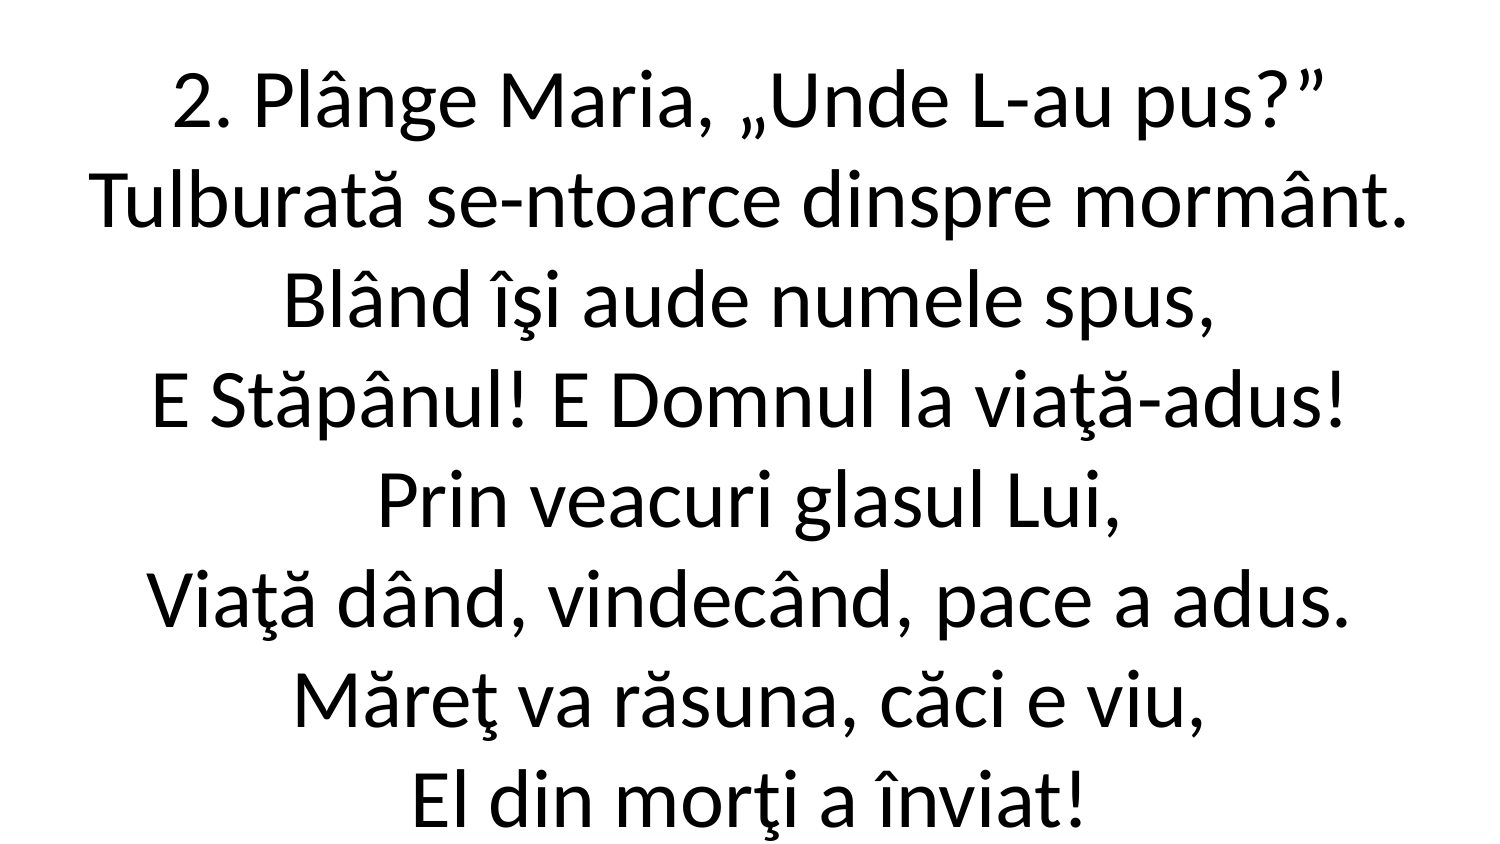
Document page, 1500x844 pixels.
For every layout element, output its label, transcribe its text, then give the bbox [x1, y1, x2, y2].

text_box 2. Plânge Maria, „Unde L-­au pus?” Tulburată se-ntoarce dinspre mormânt. Blând îşi aude numele spus, E Stăpânul! E Domnul la viaţă­-adus! Prin veacuri glasul Lui, Viaţă dând, vindecând, pace a adus. Măreţ va răsuna, căci e viu, El din morţi a înviat! [73, 0, 1427, 844]
